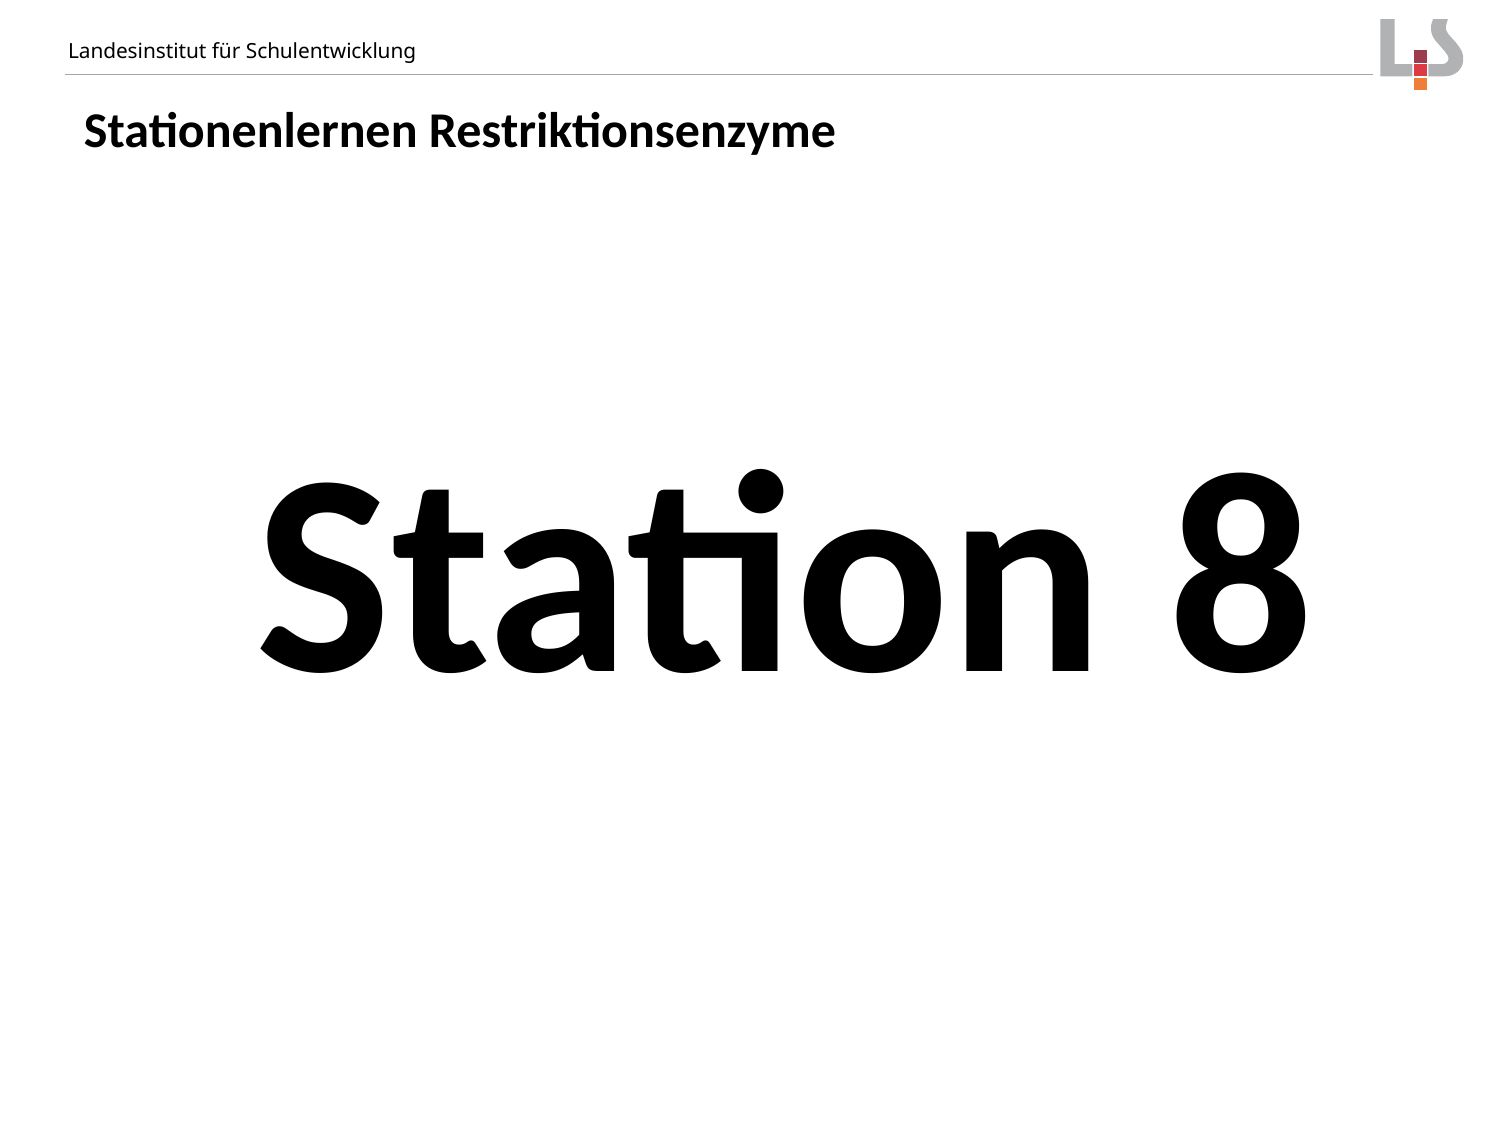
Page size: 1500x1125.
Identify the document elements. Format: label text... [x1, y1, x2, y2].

text_box Station 8 [240, 376, 1331, 736]
text_box Stationenlernen Restriktionsenzyme [69, 99, 852, 166]
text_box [52, 18, 1464, 91]
